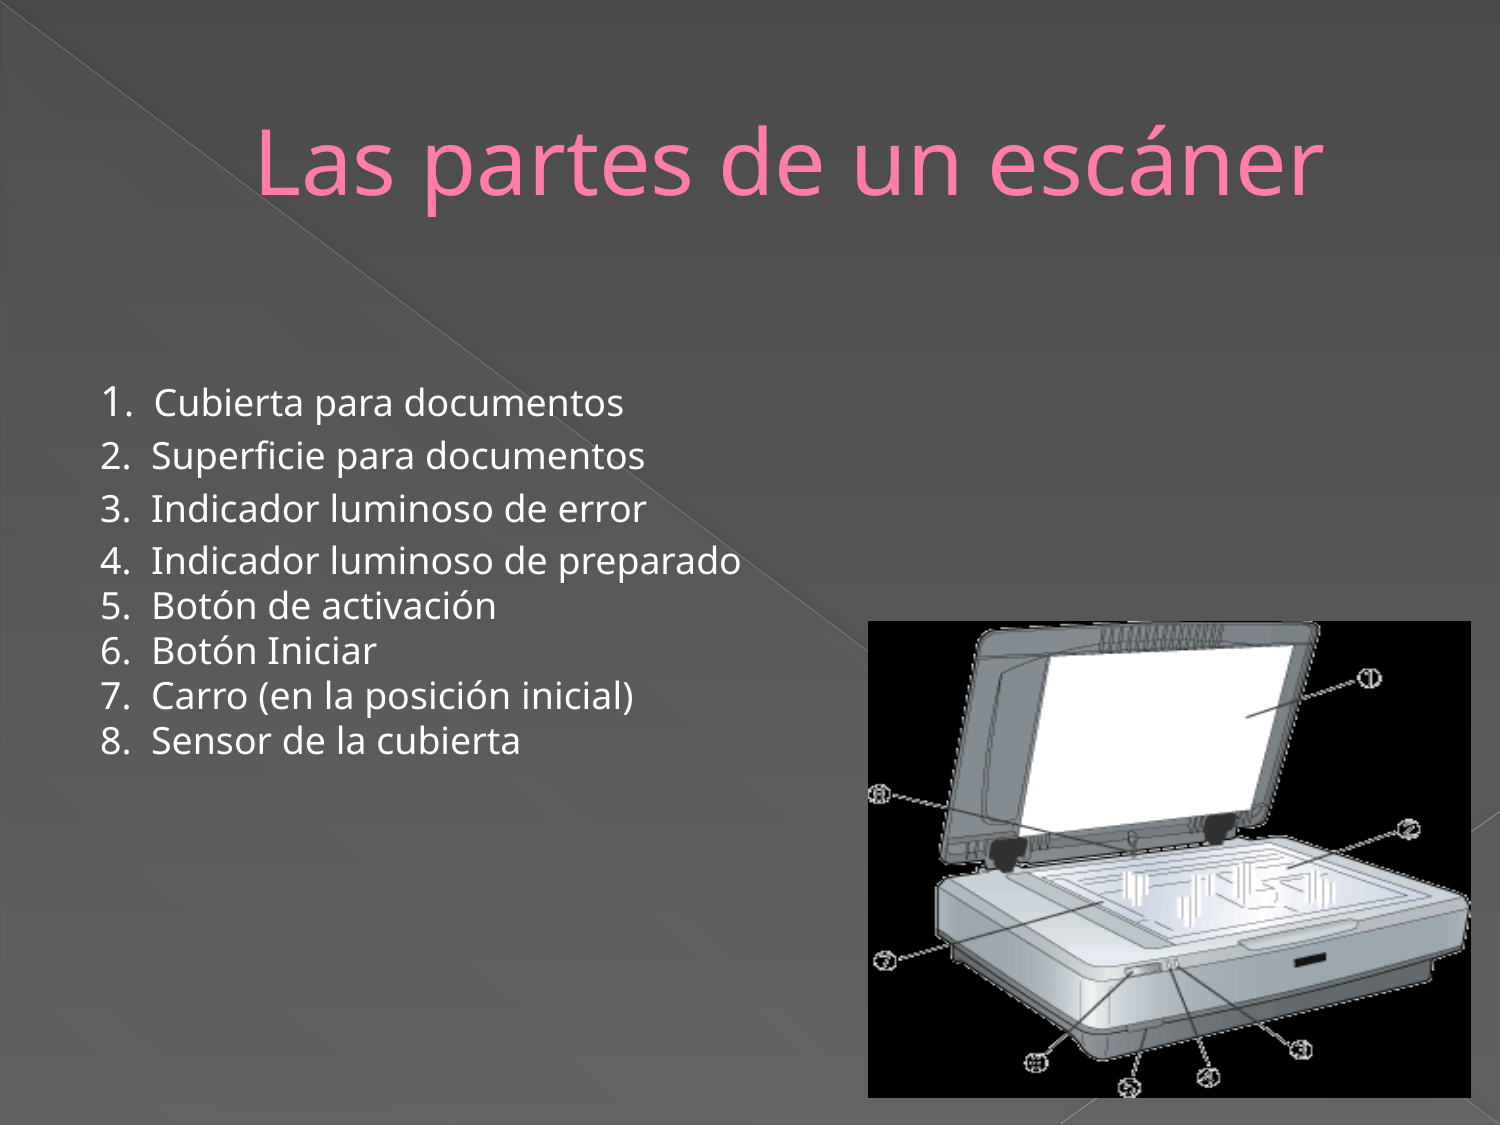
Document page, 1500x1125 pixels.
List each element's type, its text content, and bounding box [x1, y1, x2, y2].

list 1. Cubierta para documentos 2. Superficie para documentos 3. Indicador luminoso de error 4. Indicador luminoso de preparado 5. Botón de activación 6. Botón Iniciar 7. Carro (en la posición inicial) 8. Sensor de la cubierta [75, 308, 1425, 1059]
title Las partes de un escáner [75, 43, 1425, 274]
picture [867, 621, 1471, 1098]
